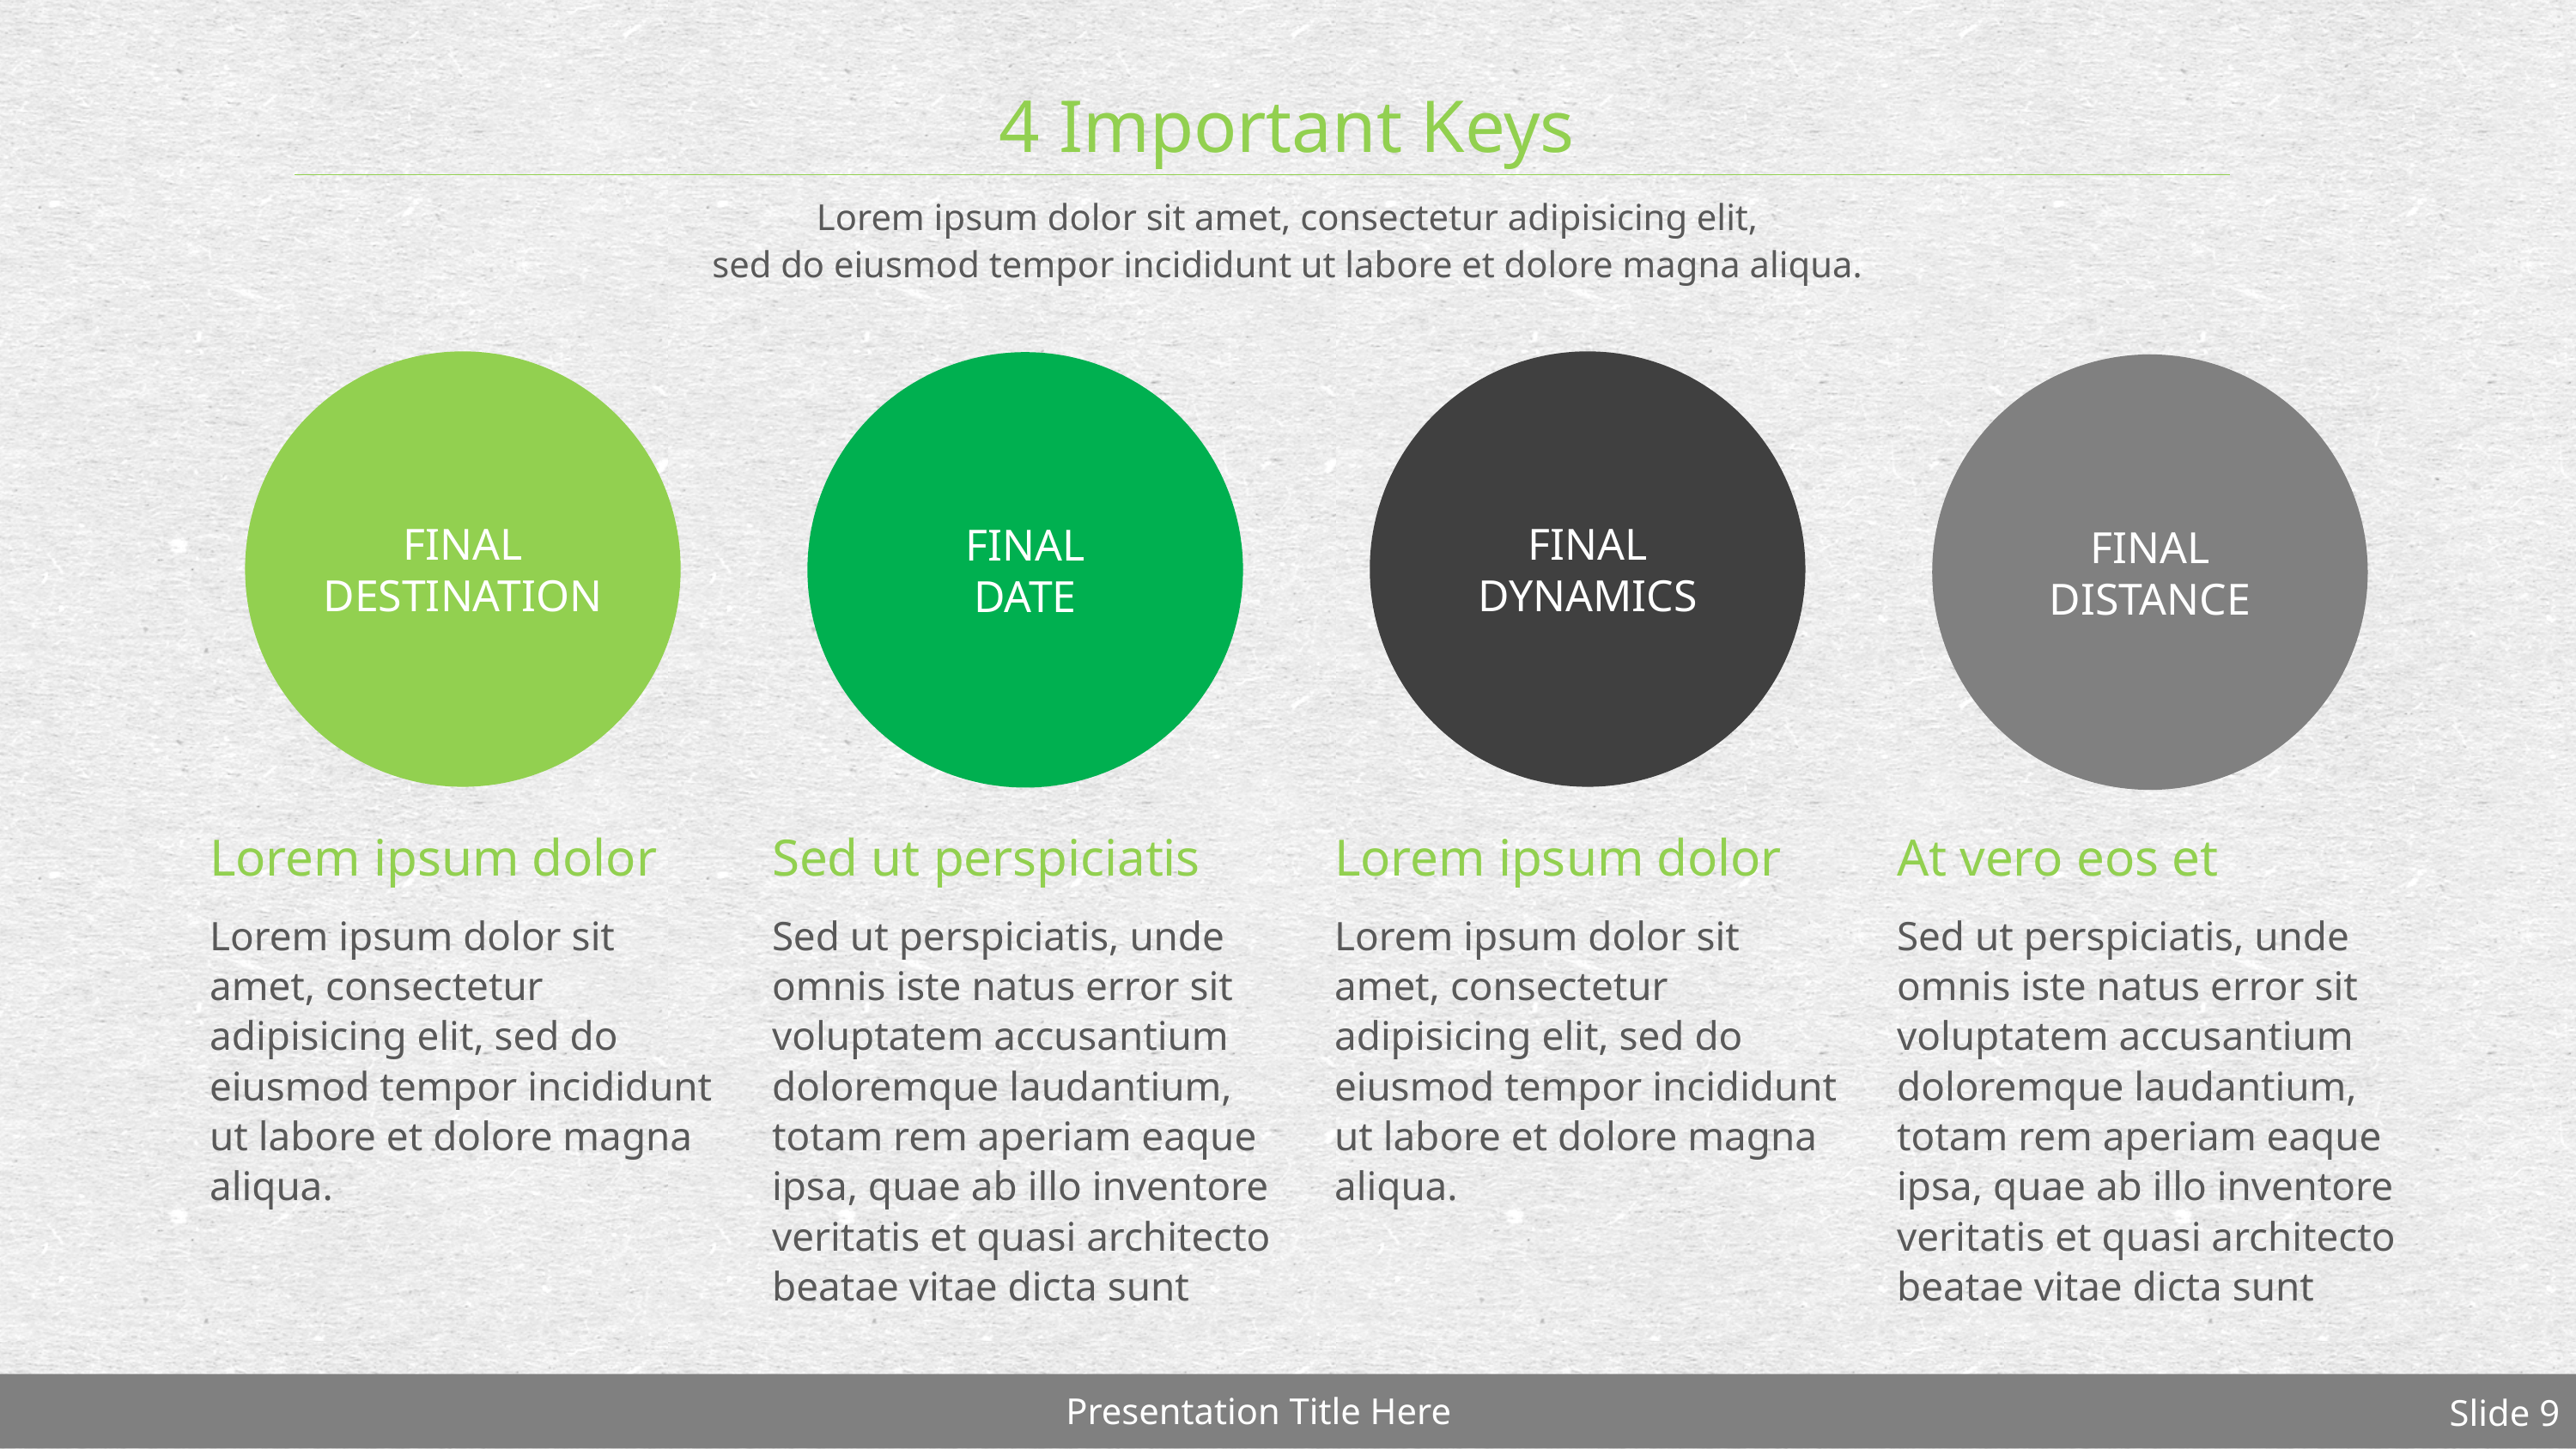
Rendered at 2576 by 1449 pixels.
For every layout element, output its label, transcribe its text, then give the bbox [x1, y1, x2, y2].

text_box FINAL DATE [806, 351, 1244, 789]
title 4 Important Keys [44, 65, 2530, 175]
list Lorem ipsum dolor sit amet, consectetur adipisicing elit, sed do eiusmod tempor incididunt ut labore et dolore magna aliqua. [197, 901, 729, 1305]
list Sed ut perspiciatis, unde omnis iste natus error sit voluptatem accusantium doloremque laudantium, totam rem aperiam eaque ipsa, quae ab illo inventore veritatis et quasi architecto beatae vitae dicta sunt [759, 901, 1291, 1305]
text_box FINAL DESTINATION [244, 350, 682, 788]
list Lorem ipsum dolor [197, 804, 729, 894]
list At vero eos et [1884, 804, 2416, 894]
list Lorem ipsum dolor sit amet, consectetur adipisicing elit, sed do eiusmod tempor incididunt ut labore et dolore magna aliqua. [1321, 901, 1854, 1305]
text_box FINAL DYNAMICS [1369, 350, 1807, 788]
footer Presentation Title Here [823, 1383, 1693, 1432]
text_box FINAL DISTANCE [1931, 353, 2369, 791]
list Lorem ipsum dolor [1321, 804, 1854, 894]
list Sed ut perspiciatis [759, 804, 1291, 894]
slide_number Slide 9 [1993, 1384, 2573, 1432]
list Sed ut perspiciatis, unde omnis iste natus error sit voluptatem accusantium doloremque laudantium, totam rem aperiam eaque ipsa, quae ab illo inventore veritatis et quasi architecto beatae vitae dicta sunt [1884, 901, 2416, 1305]
picture [0, 0, 2576, 1373]
subtitle Lorem ipsum dolor sit amet, consectetur adipisicing elit, sed do eiusmod tempor incididunt ut labore et dolore magna aliqua. [44, 184, 2530, 314]
